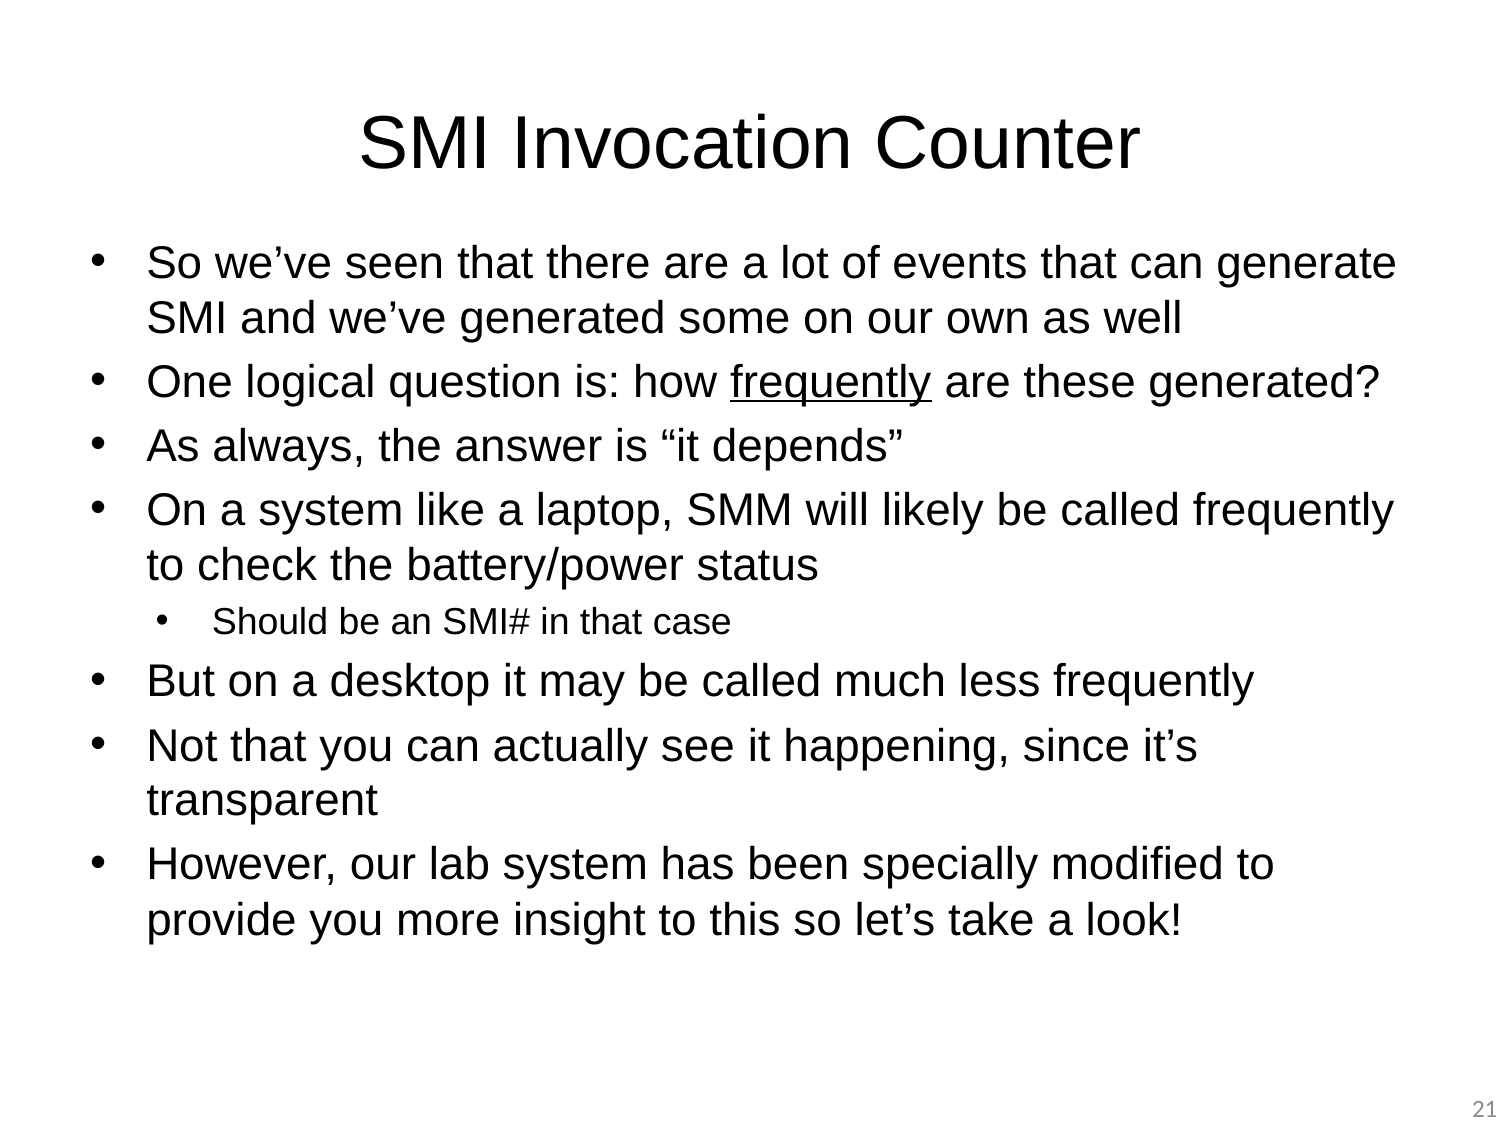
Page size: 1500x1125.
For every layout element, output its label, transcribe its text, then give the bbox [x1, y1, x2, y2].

title SMI Invocation Counter [75, 45, 1425, 224]
slide_number 21 [1162, 1077, 1500, 1125]
list So we’ve seen that there are a lot of events that can generate SMI and we’ve generated some on our own as well One logical question is: how frequently are these generated? As always, the answer is “it depends” On a system like a laptop, SMM will likely be called frequently to check the battery/power status Should be an SMI# in that case But on a desktop it may be called much less frequently Not that you can actually see it happening, since it’s transparent However, our lab system has been specially modified to provide you more insight to this so let’s take a look! [75, 224, 1425, 1088]
